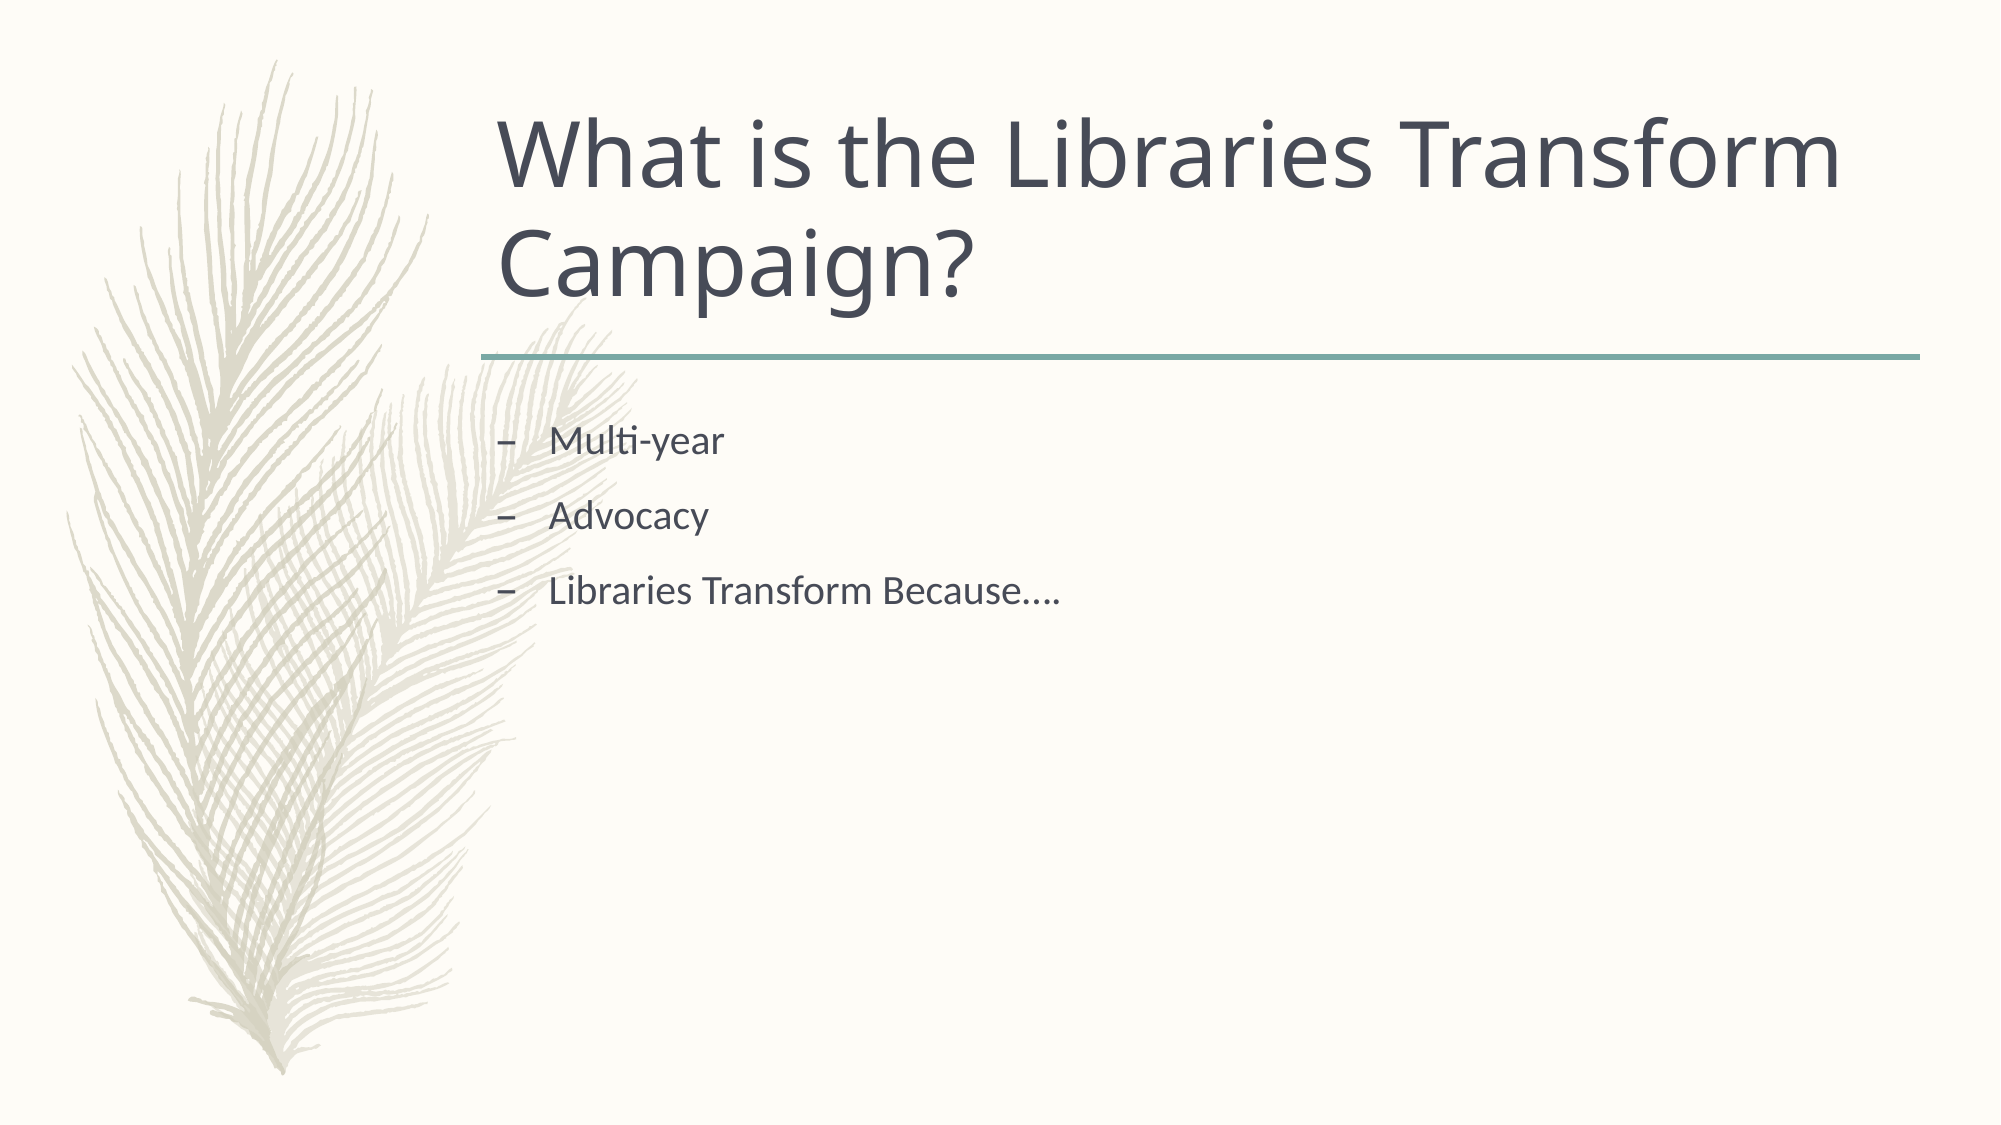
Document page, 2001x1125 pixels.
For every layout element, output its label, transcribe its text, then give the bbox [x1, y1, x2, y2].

title What is the Libraries Transform Campaign? [481, 93, 1920, 350]
list Multi-year Advocacy Libraries Transform Because…. [481, 399, 1920, 999]
